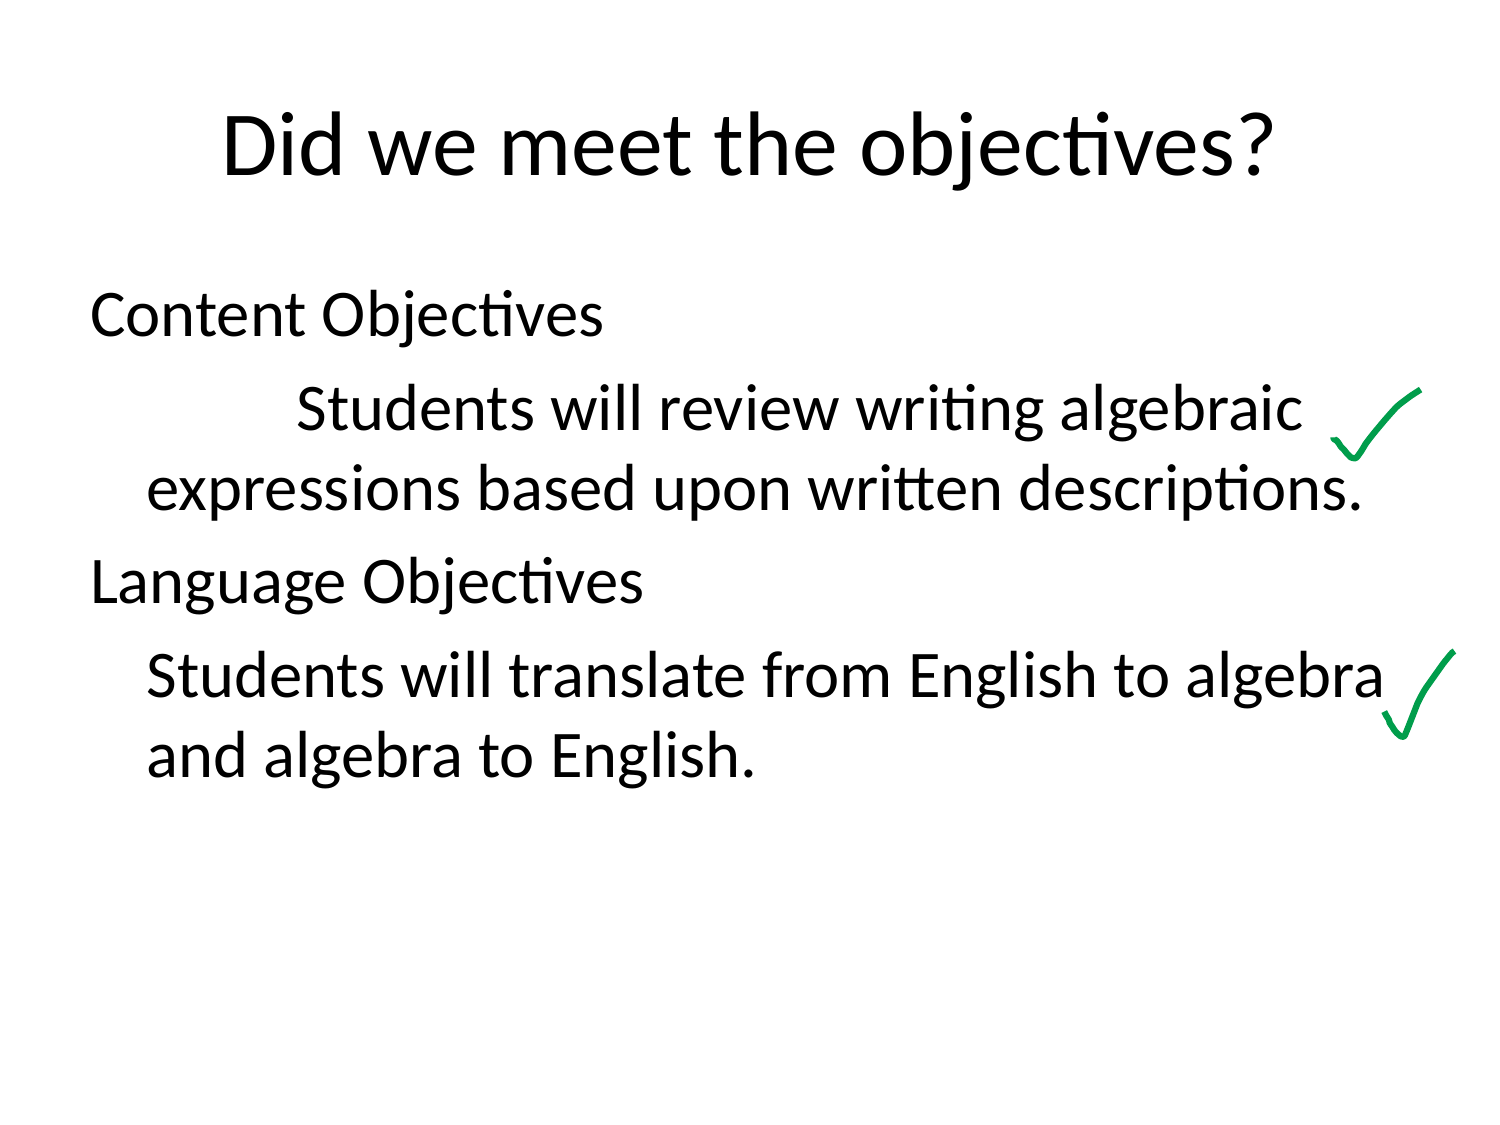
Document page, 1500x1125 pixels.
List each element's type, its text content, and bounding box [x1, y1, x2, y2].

text_box [1383, 650, 1455, 738]
list Content Objectives Students will review writing algebraic expressions based upon written descriptions. Language Objectives Students will translate from English to algebra and algebra to English. [75, 262, 1425, 1005]
title Did we meet the objectives? [75, 45, 1425, 233]
text_box [1332, 388, 1422, 460]
